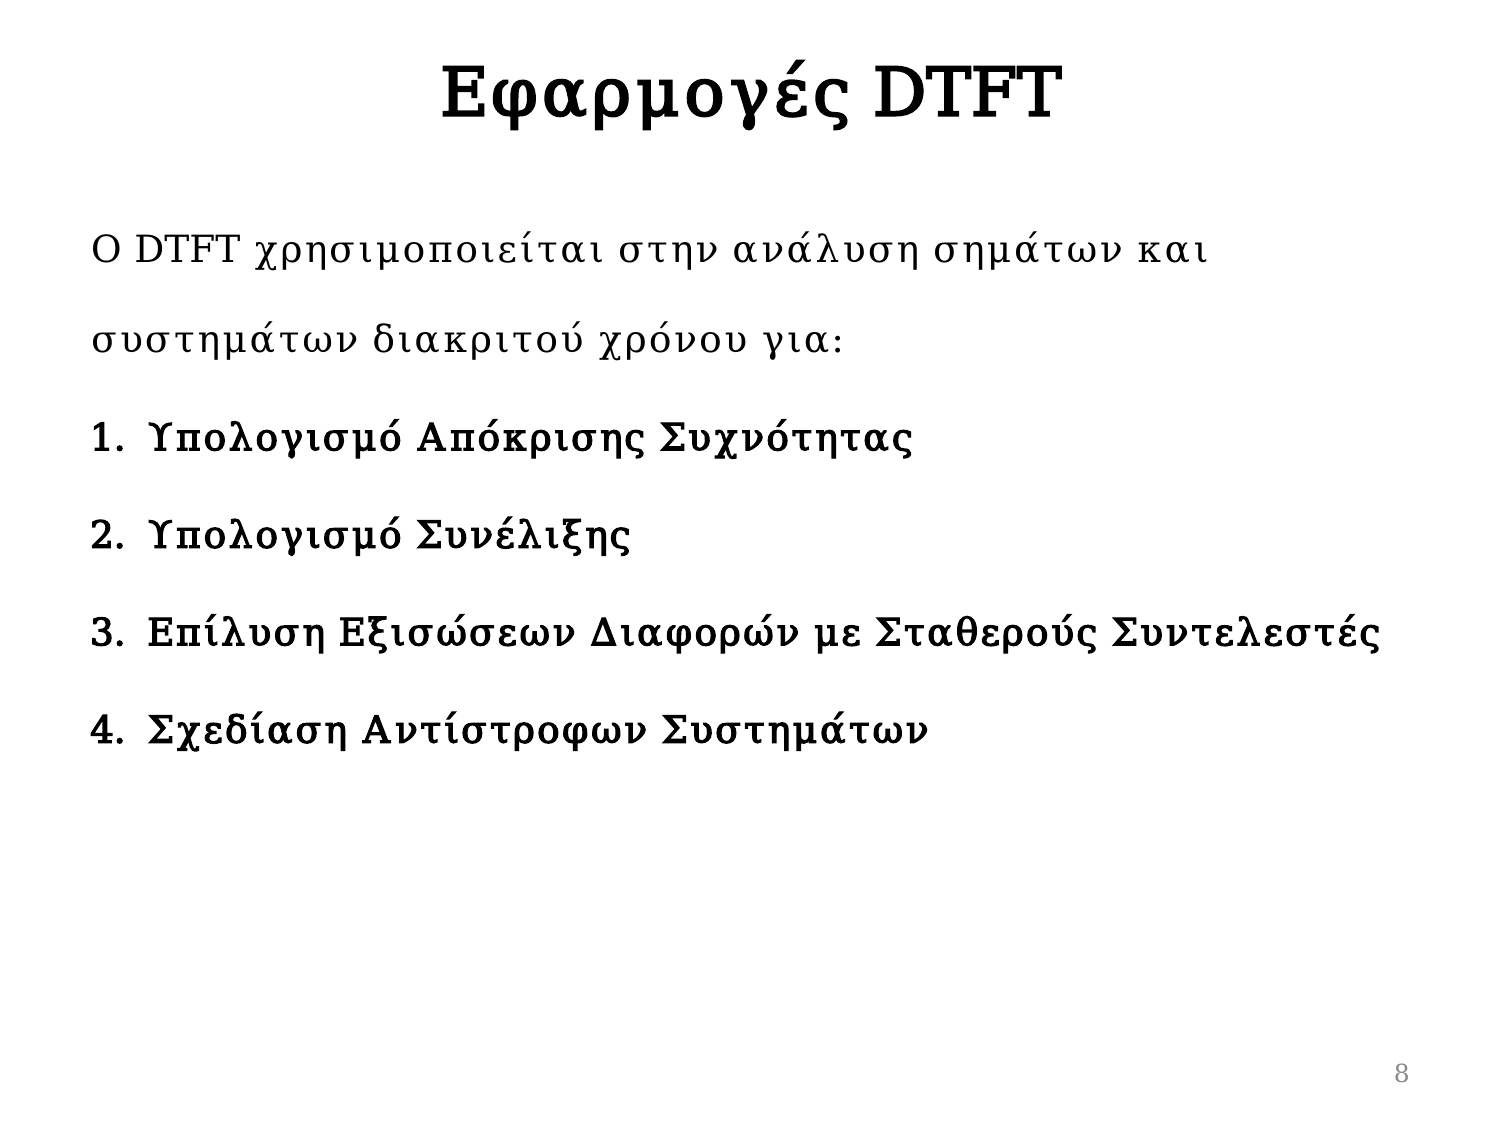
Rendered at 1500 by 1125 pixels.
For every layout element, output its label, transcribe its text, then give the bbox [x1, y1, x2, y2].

list Ο DTFT χρησιμοποιείται στην ανάλυση σημάτων και συστημάτων διακριτού χρόνου για: Υπολογισμό Απόκρισης Συχνότητας Υπολογισμό Συνέλιξης Επίλυση Εξισώσεων Διαφορών με Σταθερούς Συντελεστές Σχεδίαση Αντίστροφων Συστημάτων [75, 172, 1459, 1094]
title Εφαρμογές DTFT [75, 19, 1425, 159]
slide_number 8 [1222, 1042, 1425, 1103]
